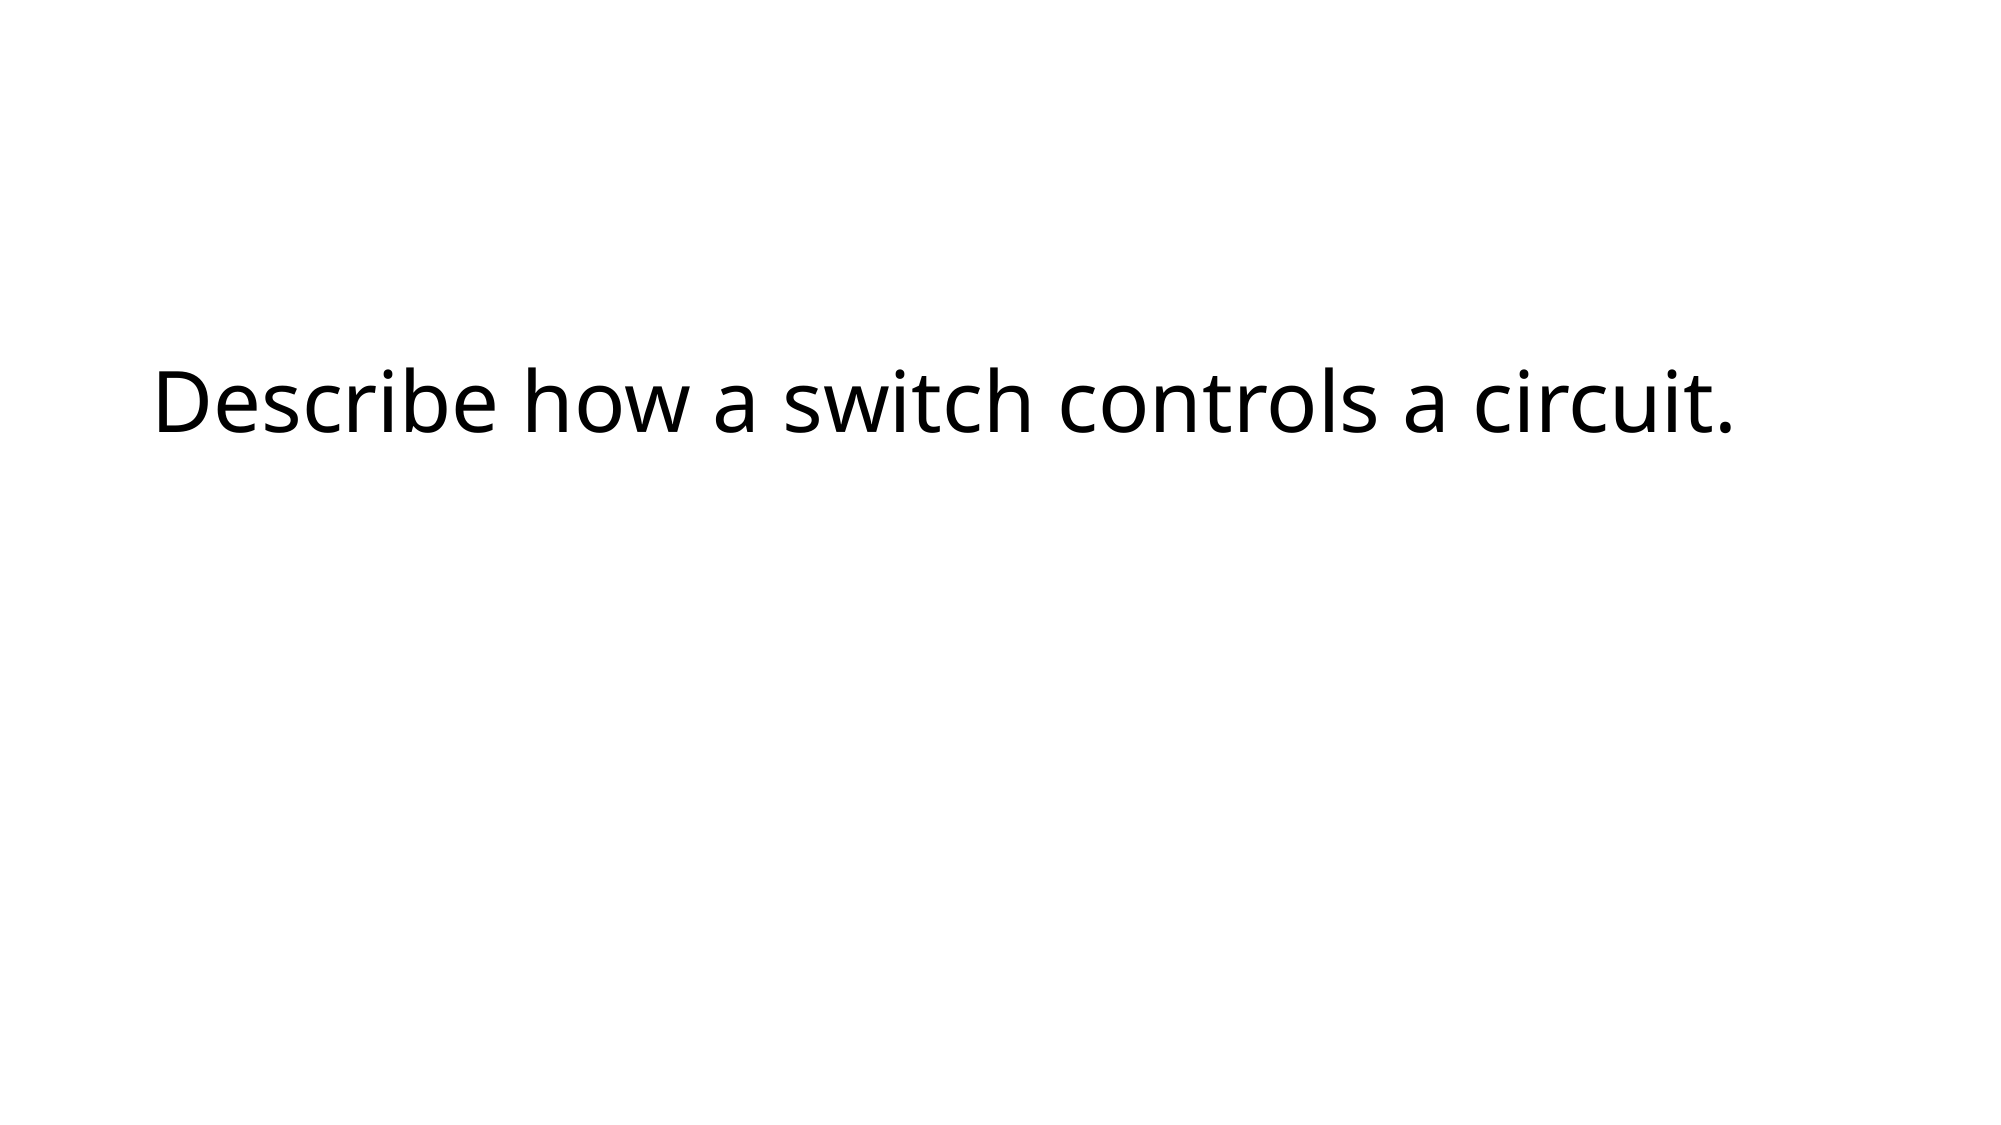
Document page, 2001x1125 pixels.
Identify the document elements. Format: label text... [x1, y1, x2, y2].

title Describe how a switch controls a circuit. [136, 280, 1862, 459]
